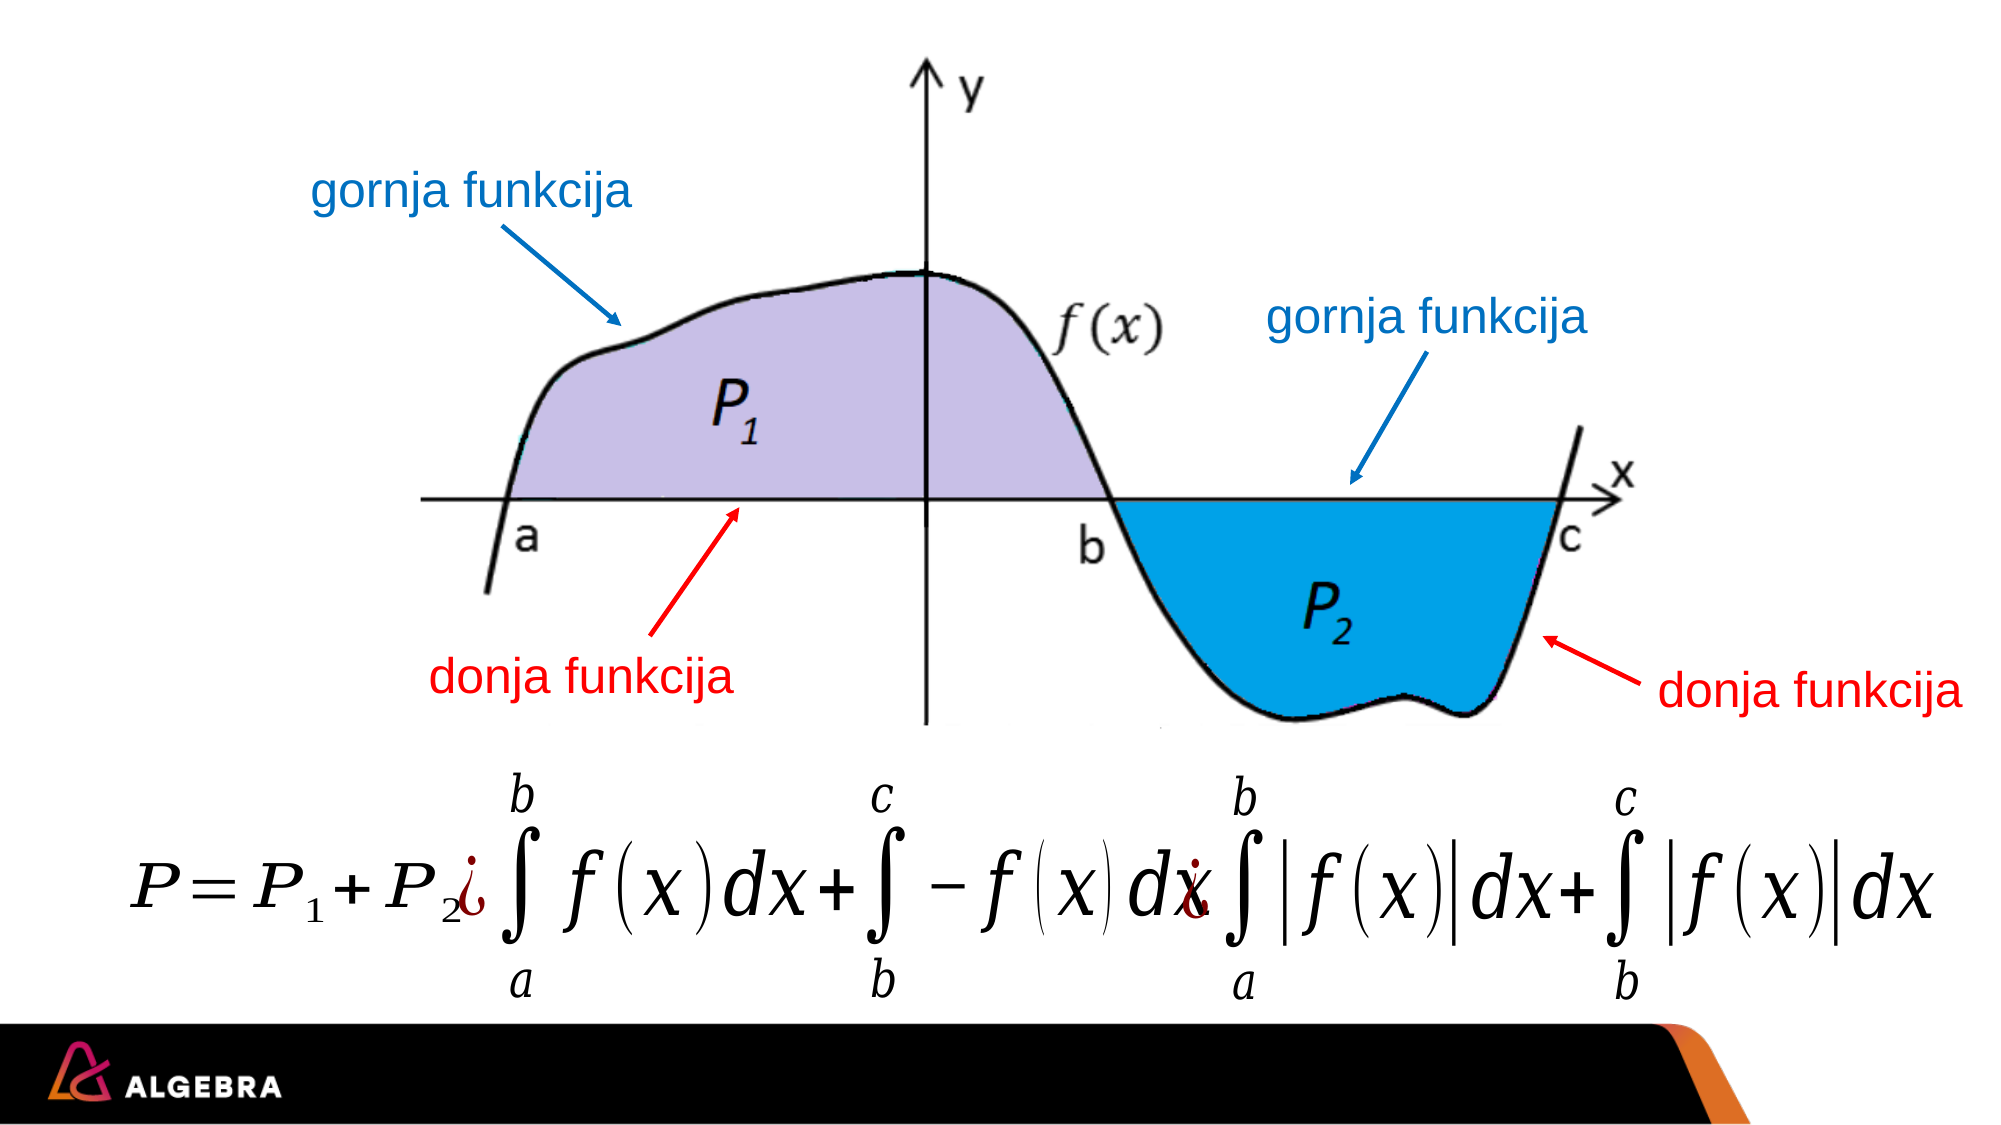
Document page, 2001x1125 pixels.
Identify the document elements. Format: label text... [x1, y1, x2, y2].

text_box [1349, 351, 1428, 485]
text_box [649, 507, 740, 636]
text_box gornja funkcija [295, 149, 344, 225]
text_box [1542, 635, 1641, 684]
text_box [501, 225, 622, 327]
text_box donja funkcija [1656, 650, 1978, 726]
picture [0, 1023, 1958, 1125]
picture [344, 13, 1656, 751]
